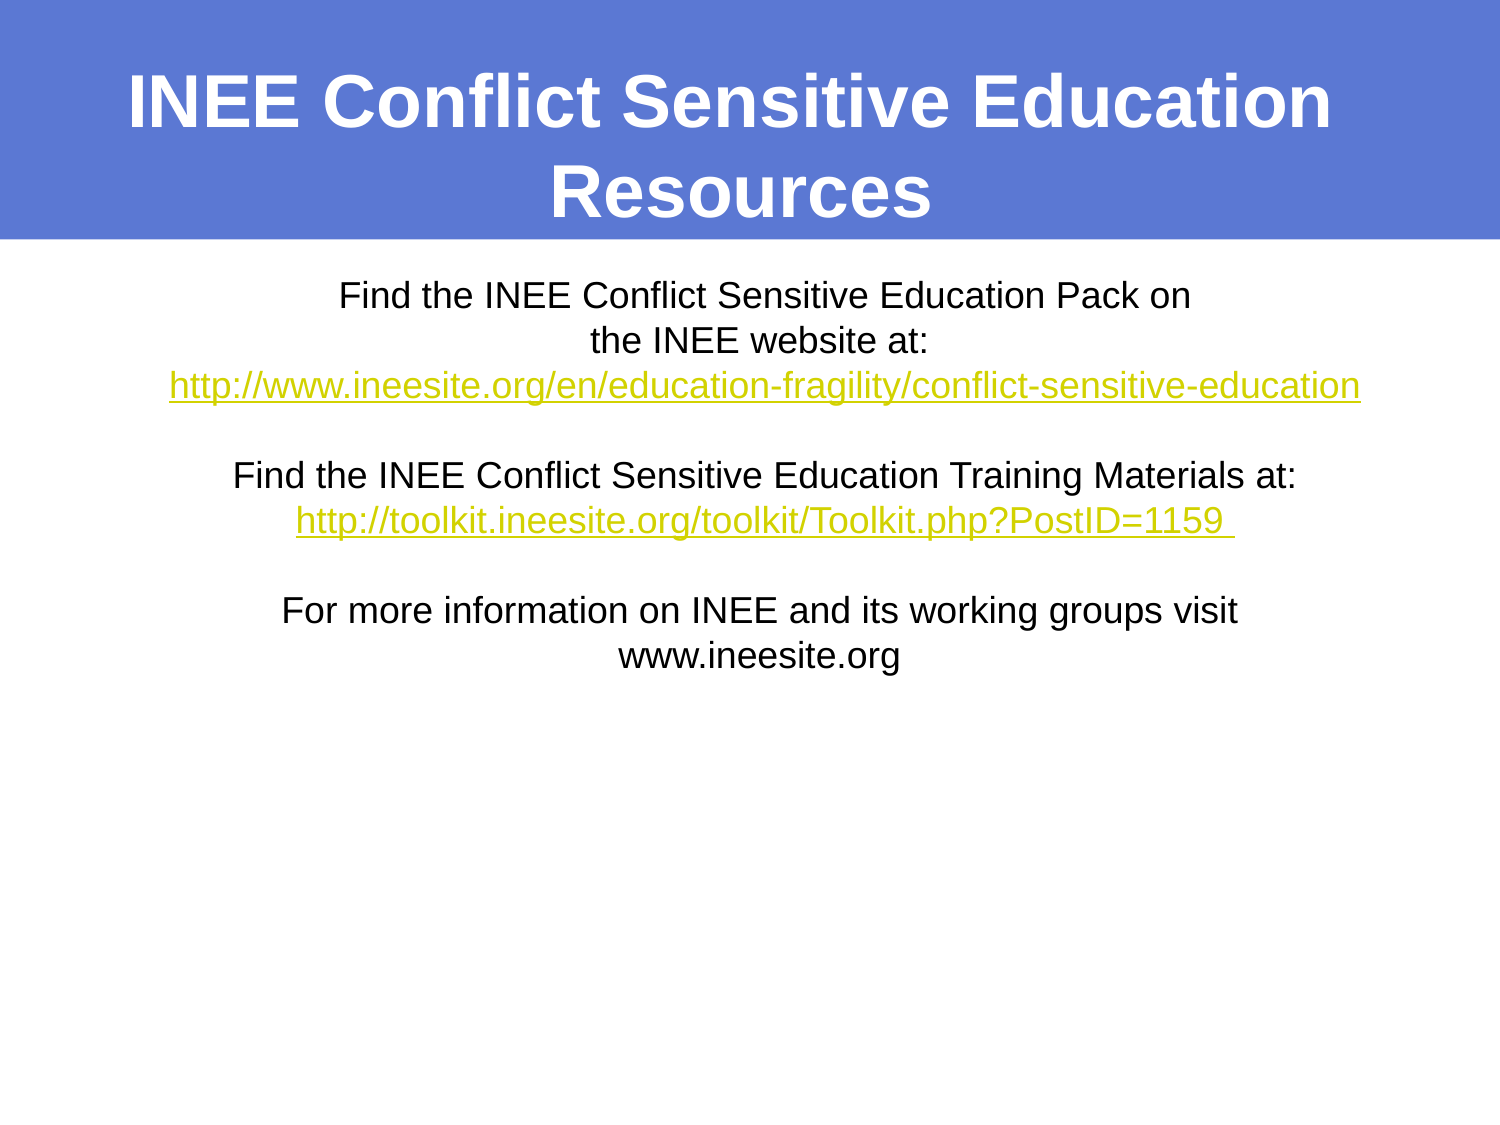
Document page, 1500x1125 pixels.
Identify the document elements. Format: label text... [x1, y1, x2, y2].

title INEE Conflict Sensitive Education Resources [0, 99, 1483, 185]
text_box Find the INEE Conflict Sensitive Education Pack on the INEE website at: http://www.ineesite.org/en/education-fragility/conflict-sensitive-education Find the INEE Conflict Sensitive Education Training Materials at: http://toolkit.ineesite.org/toolkit/Toolkit.php?PostID=1159 For more information on INEE and its working groups visit www.ineesite.org [30, 263, 1500, 774]
